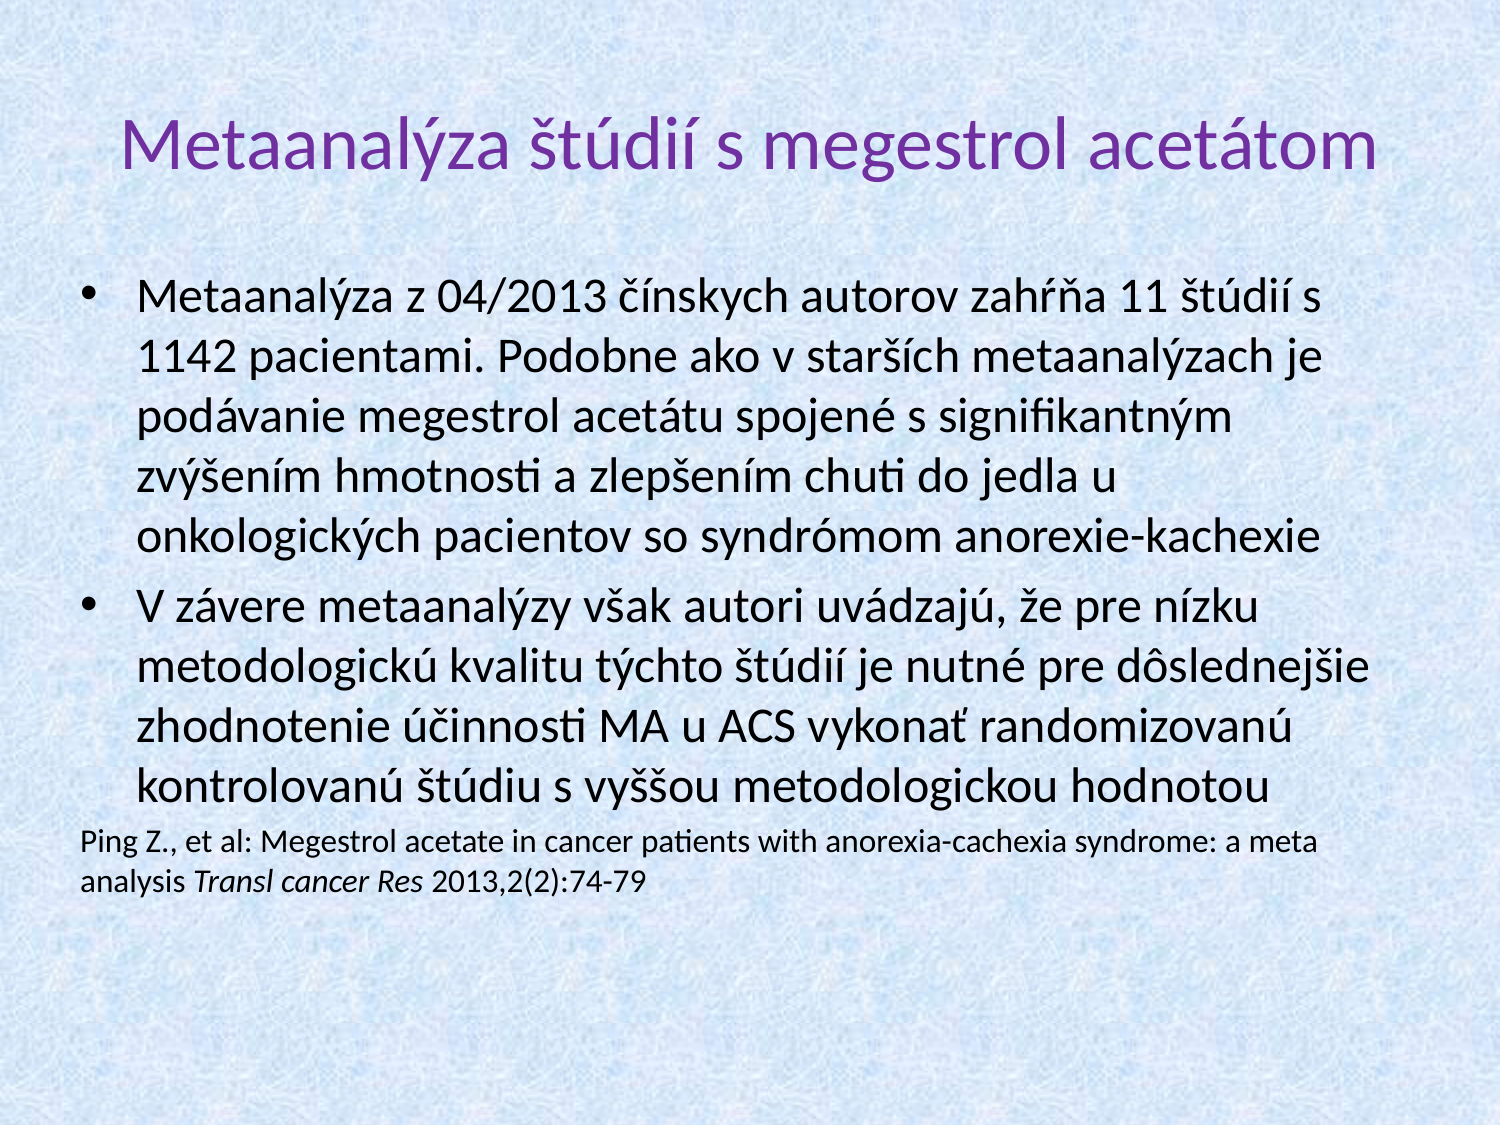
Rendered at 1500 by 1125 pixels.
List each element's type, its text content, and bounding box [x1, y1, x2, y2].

list Metaanalýza z 04/2013 čínskych autorov zahŕňa 11 štúdií s 1142 pacientami. Podobne ako v starších metaanalýzach je podávanie megestrol acetátu spojené s signifikantným zvýšením hmotnosti a zlepšením chuti do jedla u onkologických pacientov so syndrómom anorexie-kachexie V závere metaanalýzy však autori uvádzajú, že pre nízku metodologickú kvalitu týchto štúdií je nutné pre dôslednejšie zhodnotenie účinnosti MA u ACS vykonať randomizovanú kontrolovanú štúdiu s vyššou metodologickou hodnotou Ping Z., et al: Megestrol acetate in cancer patients with anorexia-cachexia syndrome: a meta analysis Transl cancer Res 2013,2(2):74-79 [64, 255, 1415, 998]
title Metaanalýza štúdií s megestrol acetátom [75, 45, 1425, 233]
picture [0, 0, 1500, 1125]
